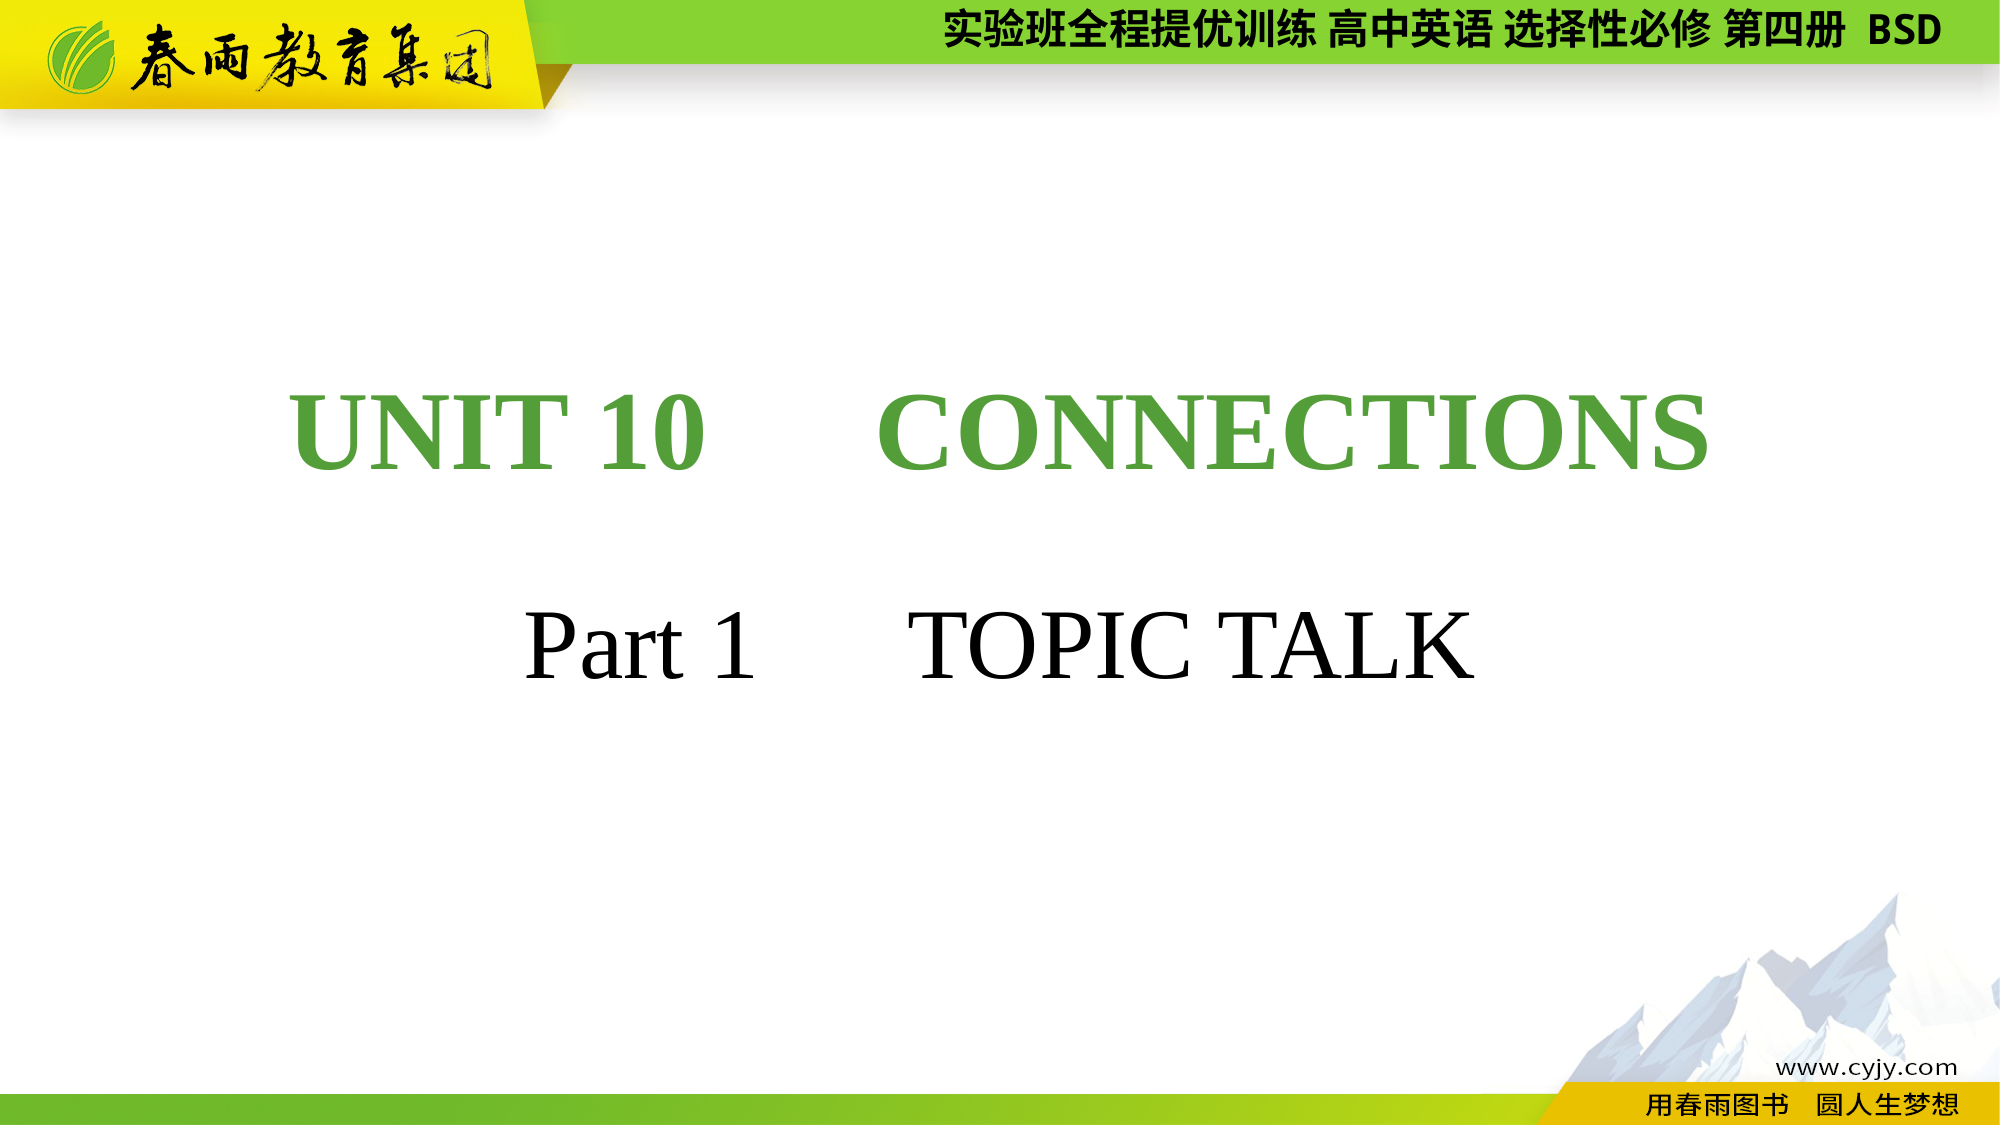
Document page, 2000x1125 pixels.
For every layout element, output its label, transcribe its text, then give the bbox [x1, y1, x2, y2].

picture [0, 0, 2000, 1125]
text_box Part 1 TOPIC TALK [54, 511, 1946, 706]
text_box UNIT 10 CONNECTIONS [54, 282, 1946, 500]
